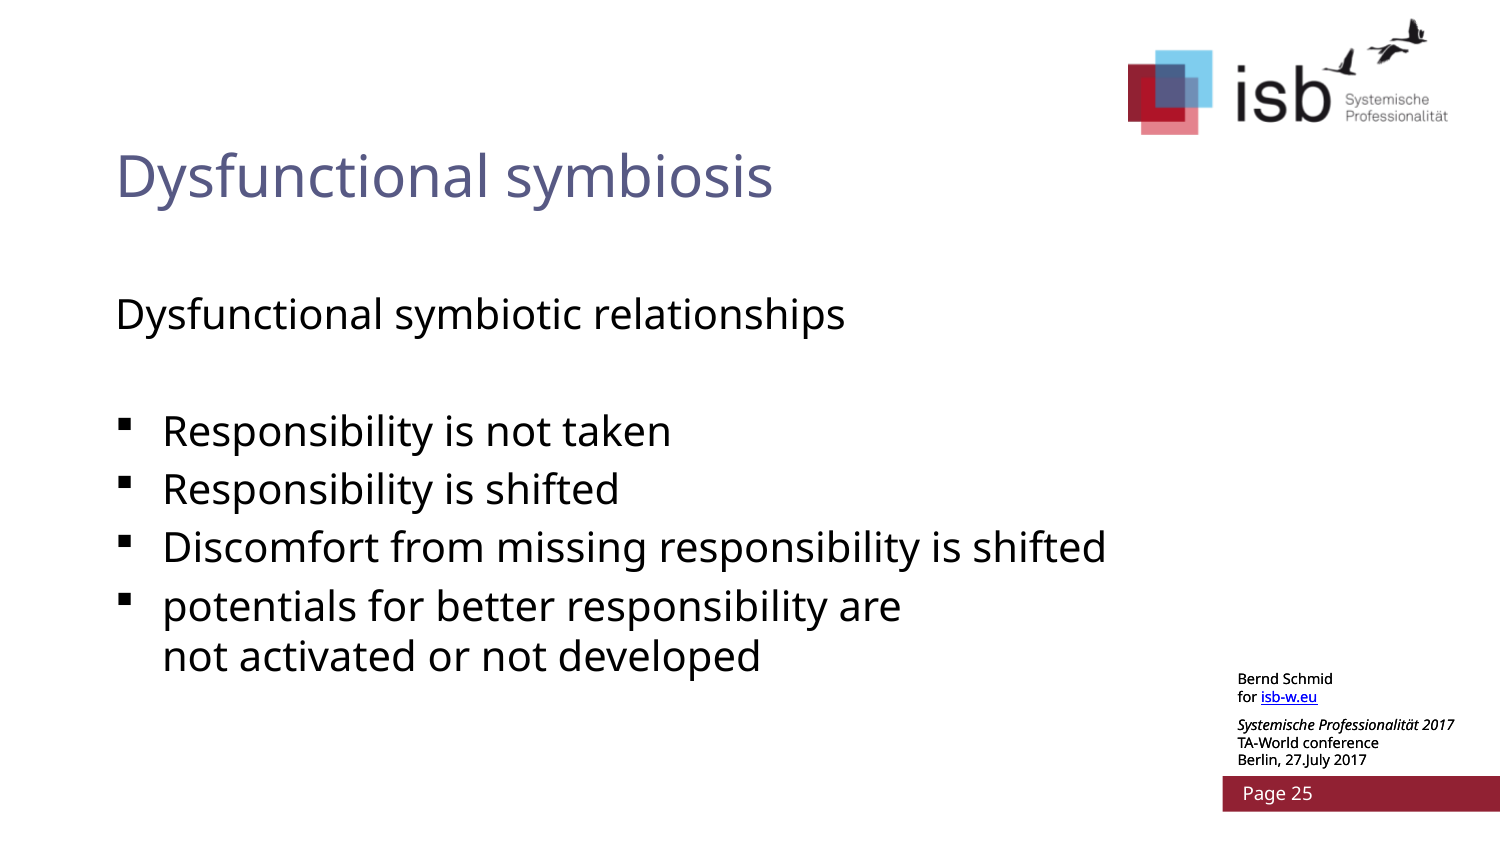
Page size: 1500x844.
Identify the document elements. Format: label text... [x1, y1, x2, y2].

title Dysfunctional symbiosis [100, 67, 1223, 280]
list Dysfunctional symbiotic relationships Responsibility is not taken Responsibility is shifted Discomfort from missing responsibility is shifted potentials for better responsibility are not activated or not developed [100, 280, 1223, 812]
picture [1128, 14, 1461, 139]
slide_number Page 25 [1222, 776, 1500, 812]
text_box Bernd Schmid for isb-w.eu Systemische Professionalität 2017 TA-World conference Berlin, 27.July 2017 [1222, 543, 1500, 776]
